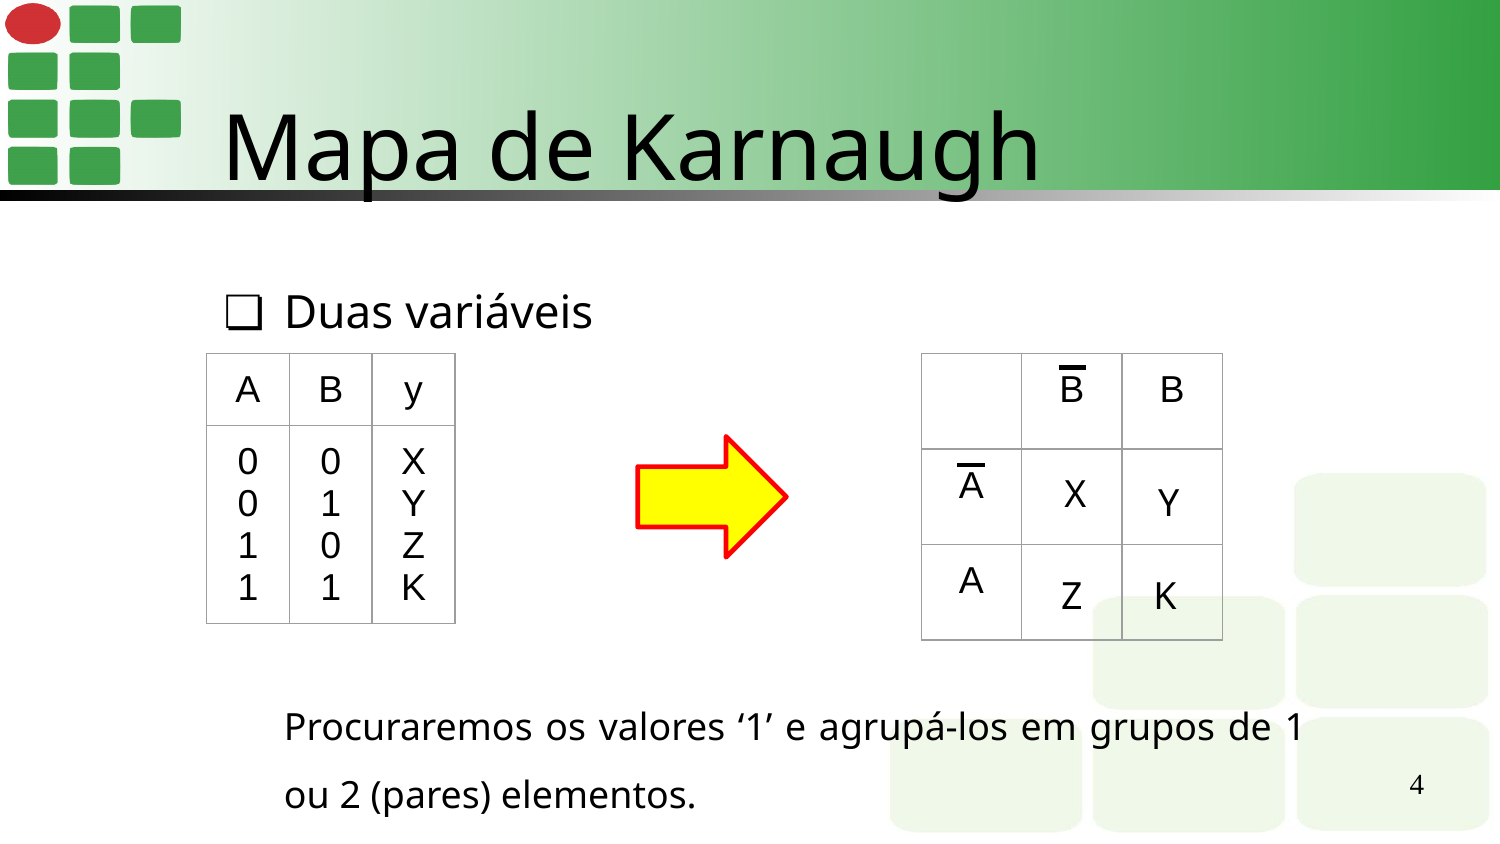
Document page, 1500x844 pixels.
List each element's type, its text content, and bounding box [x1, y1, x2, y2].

text_box [637, 436, 787, 558]
table_header B [290, 354, 371, 425]
table_header y [373, 354, 454, 425]
table_header B [1123, 354, 1222, 448]
table_header A [207, 354, 289, 425]
table_cell X Y Z K [373, 426, 454, 623]
table_header [922, 354, 1021, 448]
table_cell A [922, 450, 1021, 544]
text_box Procuraremos os valores ‘1’ e agrupá-los em grupos de 1 ou 2 (pares) elementos. [193, 673, 1323, 814]
picture [5, 3, 181, 185]
table_cell [1123, 450, 1222, 544]
text_box Duas variáveis [193, 248, 1469, 321]
picture [803, 441, 1495, 835]
table_cell [1022, 545, 1121, 639]
table_cell [1022, 450, 1121, 544]
table_cell 0 1 0 1 [290, 426, 371, 623]
text_box Y [1121, 463, 1216, 539]
slide_number ‹#› [1075, 768, 1425, 827]
text_box K [1118, 557, 1212, 633]
table_cell [1123, 545, 1222, 639]
table_header B [1022, 354, 1121, 448]
text_box X [1028, 454, 1122, 530]
text_box Z [1025, 557, 1118, 633]
table_cell A [922, 545, 1021, 639]
table_cell 0 0 1 1 [207, 426, 289, 623]
text_box Mapa de Karnaugh [206, 26, 1468, 207]
